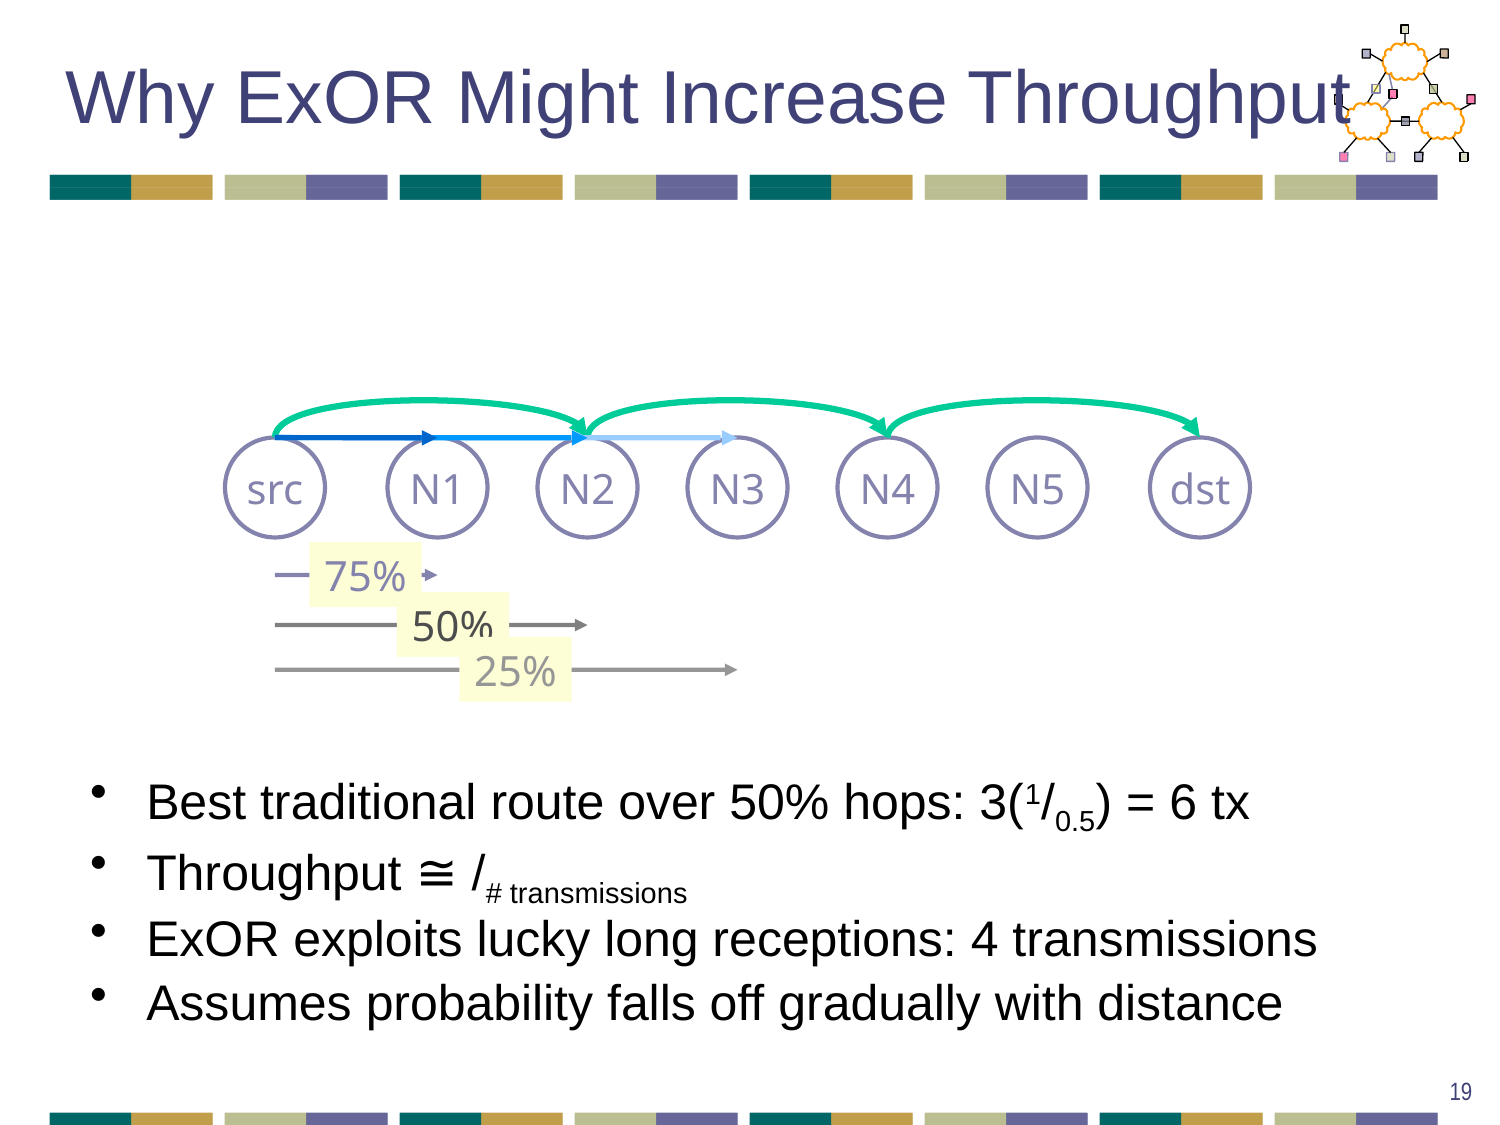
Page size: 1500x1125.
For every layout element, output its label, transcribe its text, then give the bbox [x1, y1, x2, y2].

text_box [572, 663, 738, 677]
text_box N3 [687, 443, 788, 538]
title Why ExOR Might Increase Throughput [50, 24, 1438, 163]
text_box N2 [537, 447, 638, 538]
text_box 75% [309, 542, 422, 607]
text_box [422, 568, 438, 582]
text_box N5 [987, 443, 1088, 538]
text_box 25% [459, 636, 572, 702]
slide_number 19 [1174, 1037, 1488, 1113]
text_box [510, 618, 588, 632]
list Best traditional route over 50% hops: 3(1/0.5) = 6 tx Throughput ≅ /# transmissions ExOR exploits lucky long receptions: 4 transmissions Assumes probability falls off gradually with distance [75, 762, 1425, 1038]
text_box N1 [387, 447, 488, 538]
text_box N4 [837, 443, 938, 538]
text_box dst [1149, 437, 1250, 538]
text_box 50% [396, 592, 510, 657]
text_box src [225, 437, 325, 538]
